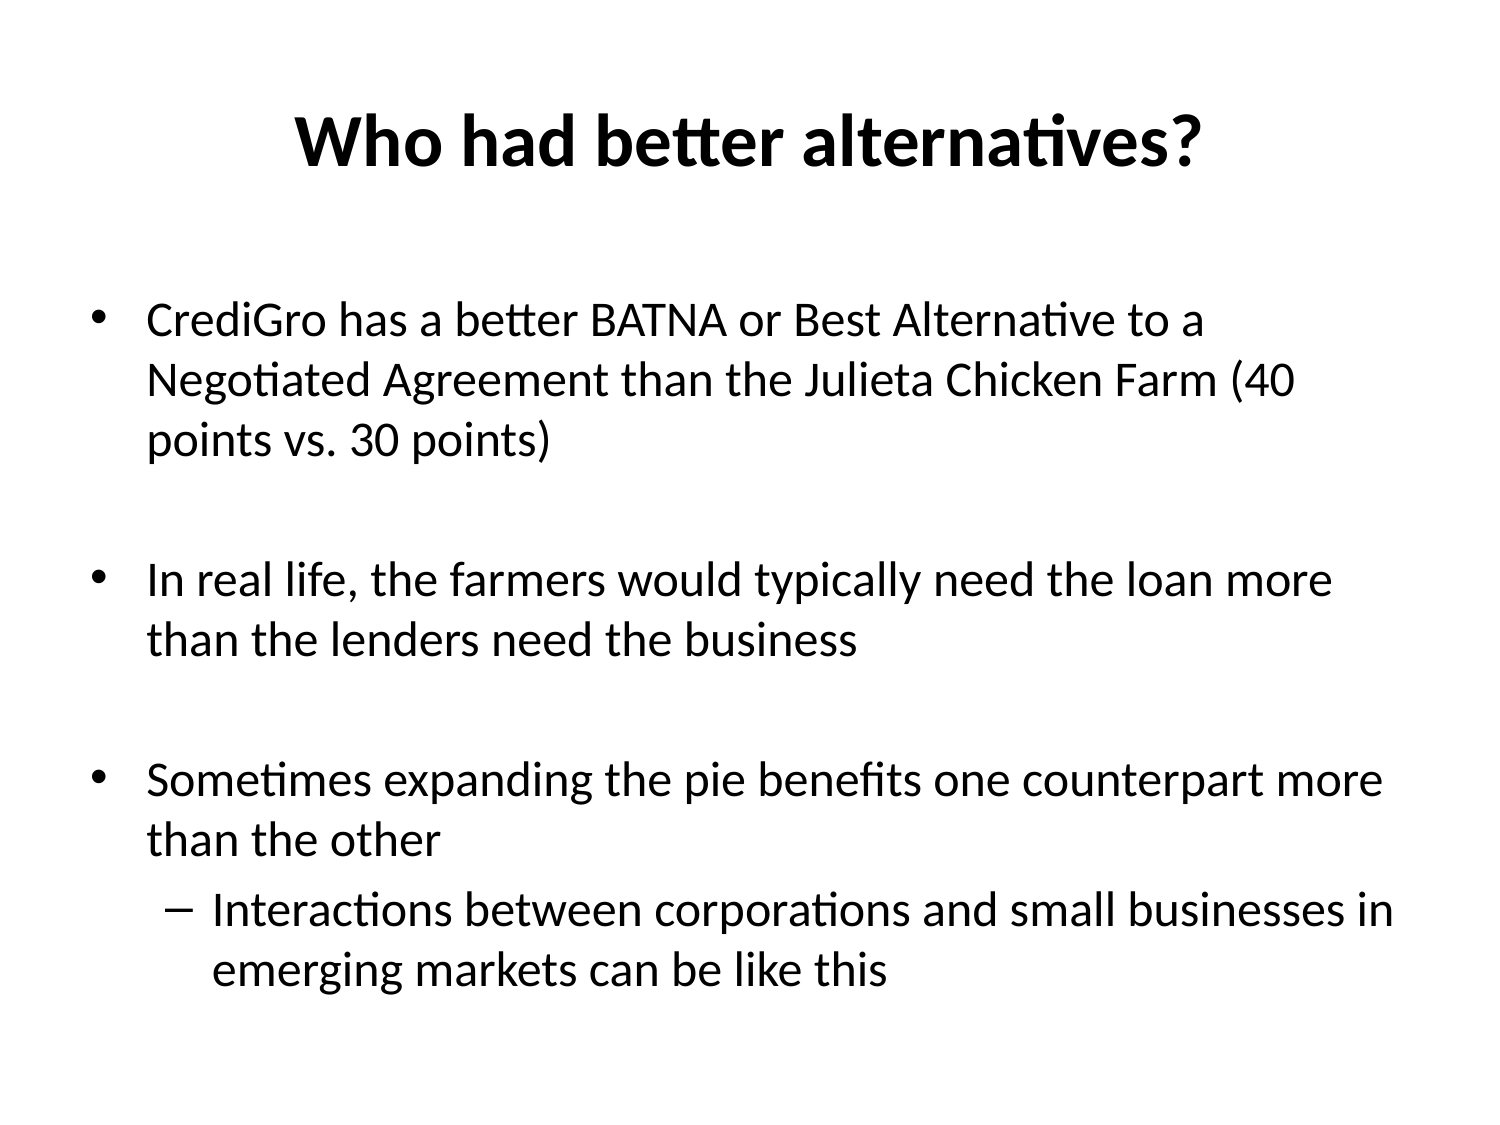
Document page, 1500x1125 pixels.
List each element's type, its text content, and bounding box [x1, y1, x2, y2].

title Who had better alternatives? [75, 42, 1425, 231]
list CrediGro has a better BATNA or Best Alternative to a Negotiated Agreement than the Julieta Chicken Farm (40 points vs. 30 points) In real life, the farmers would typically need the loan more than the lenders need the business Sometimes expanding the pie benefits one counterpart more than the other Interactions between corporations and small businesses in emerging markets can be like this [75, 278, 1425, 1022]
